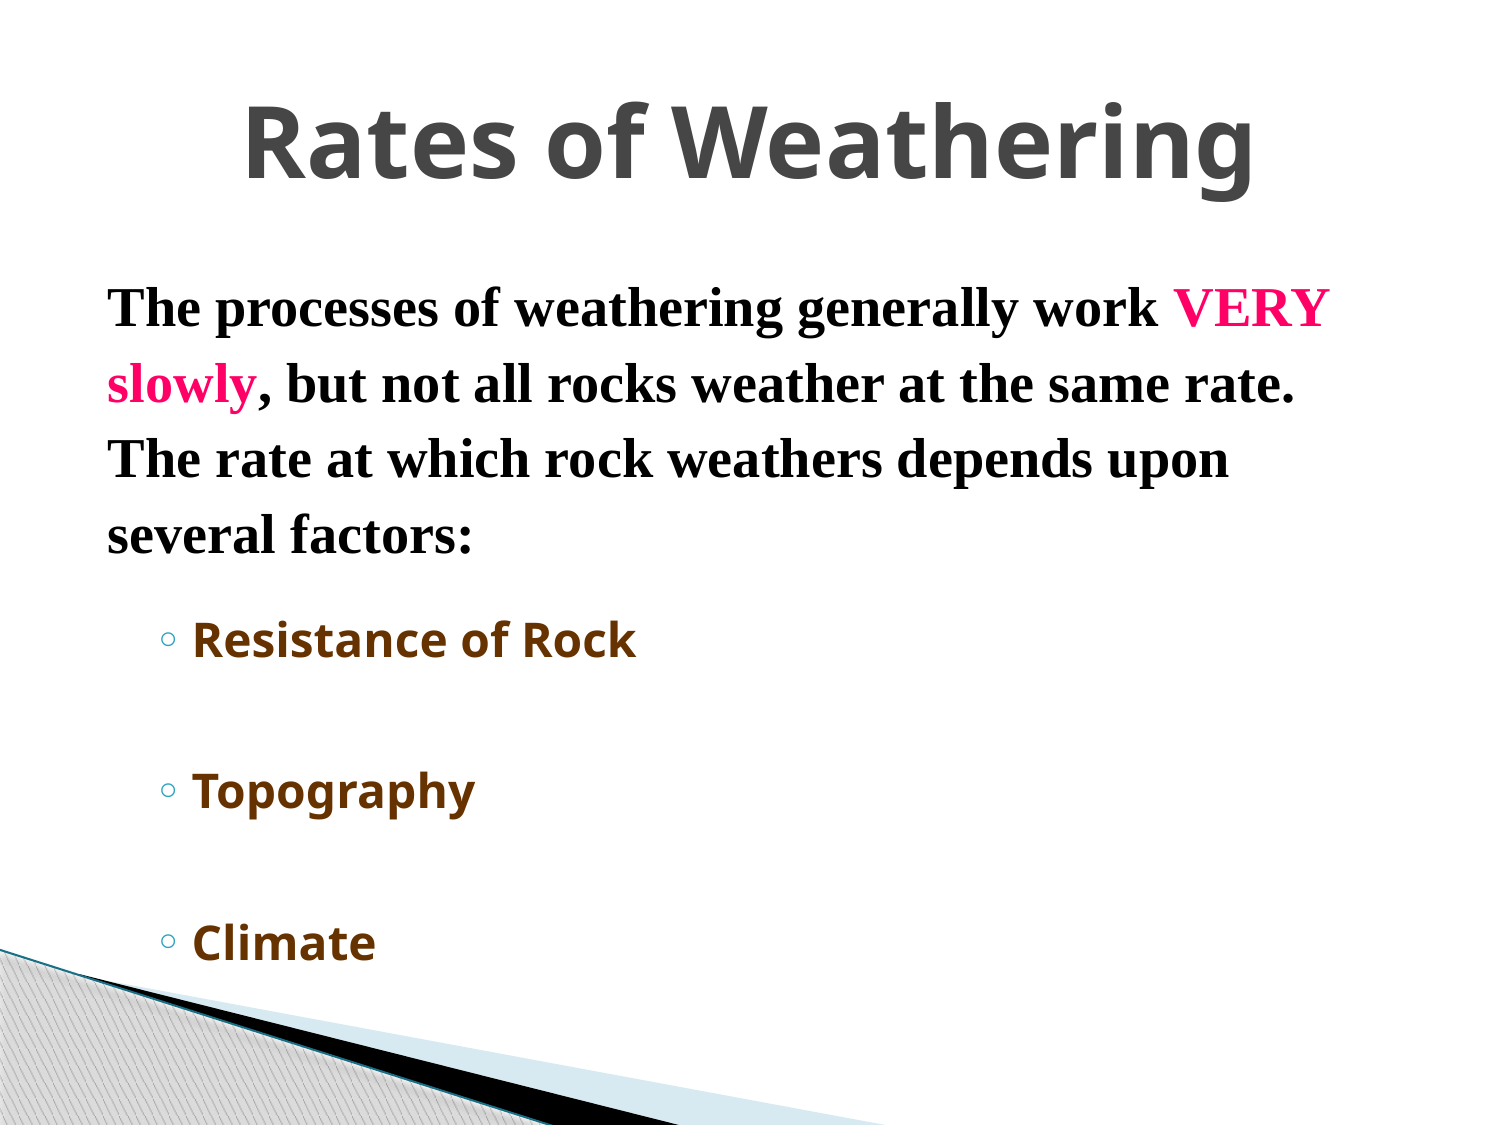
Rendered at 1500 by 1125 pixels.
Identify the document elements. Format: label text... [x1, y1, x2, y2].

list The processes of weathering generally work VERY slowly, but not all rocks weather at the same rate. The rate at which rock weathers depends upon several factors: Resistance of Rock Topography Climate [75, 262, 1463, 1006]
title Rates of Weathering [75, 45, 1425, 233]
